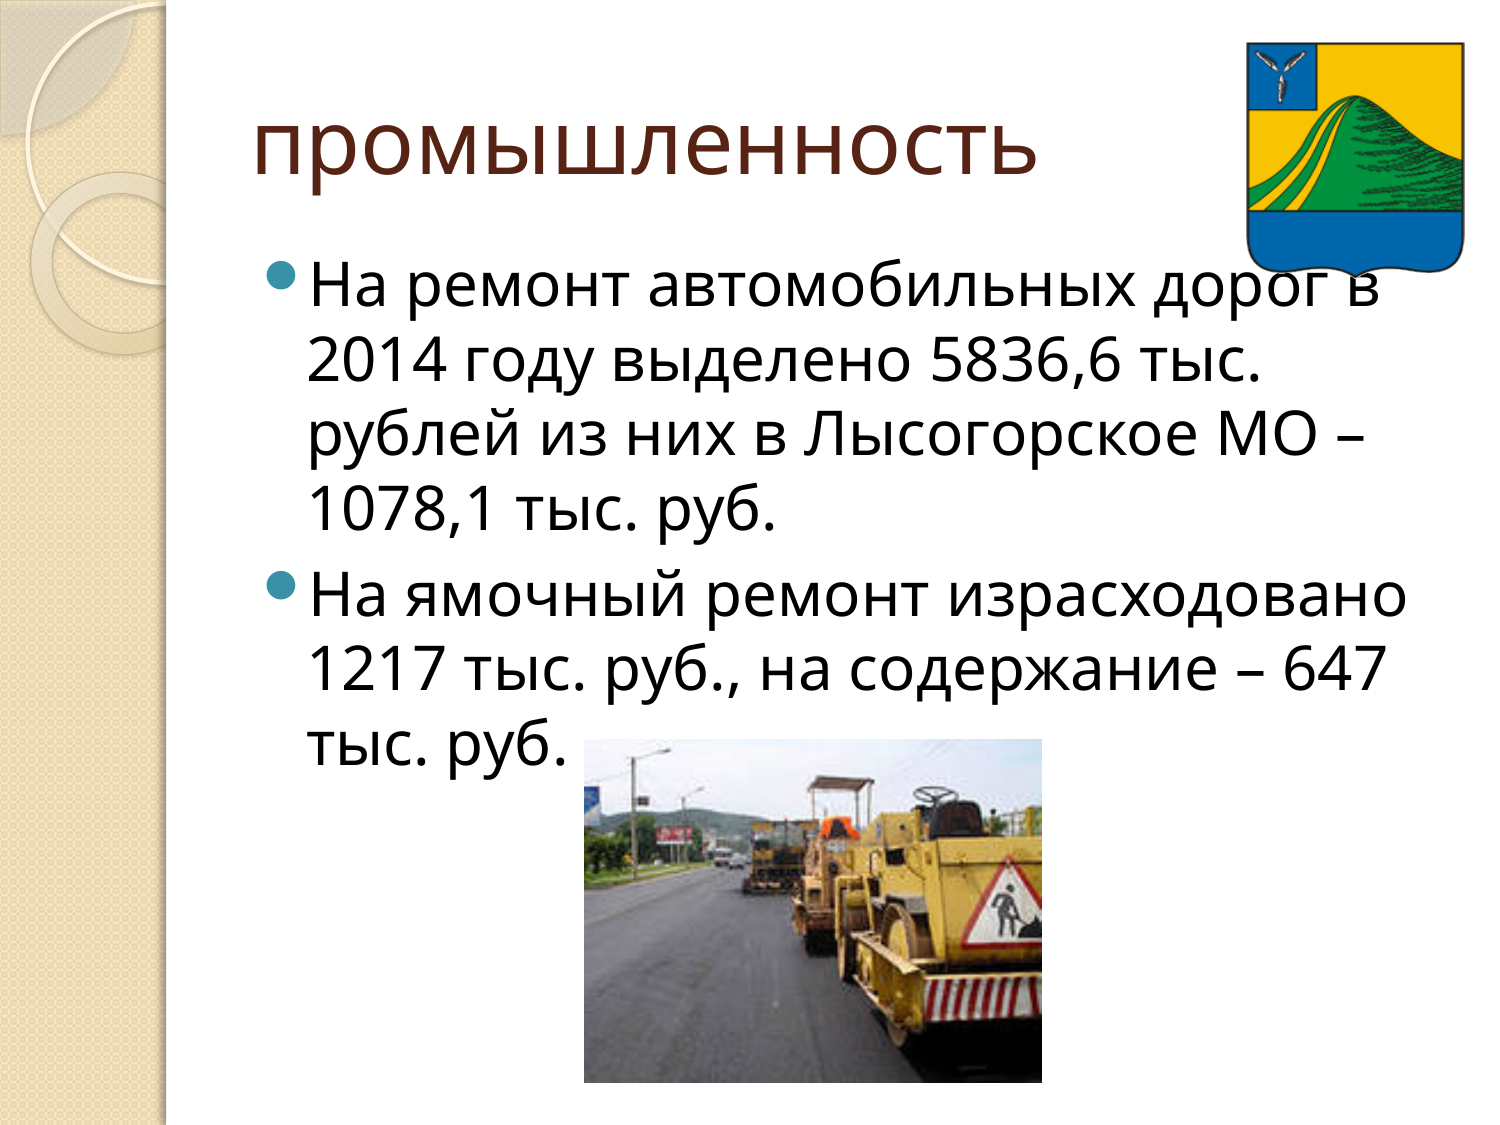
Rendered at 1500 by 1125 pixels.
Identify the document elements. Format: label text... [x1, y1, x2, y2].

picture [584, 739, 1042, 1083]
text_box [25, 0, 876, 333]
picture [1245, 42, 1465, 280]
list На ремонт автомобильных дорог в 2014 году выделено 5836,6 тыс. рублей из них в Лысогорское МО – 1078,1 тыс. руб. На ямочный ремонт израсходовано 1217 тыс. руб., на содержание – 647 тыс. руб. [235, 237, 1466, 787]
title промышленность [876, 45, 1239, 233]
